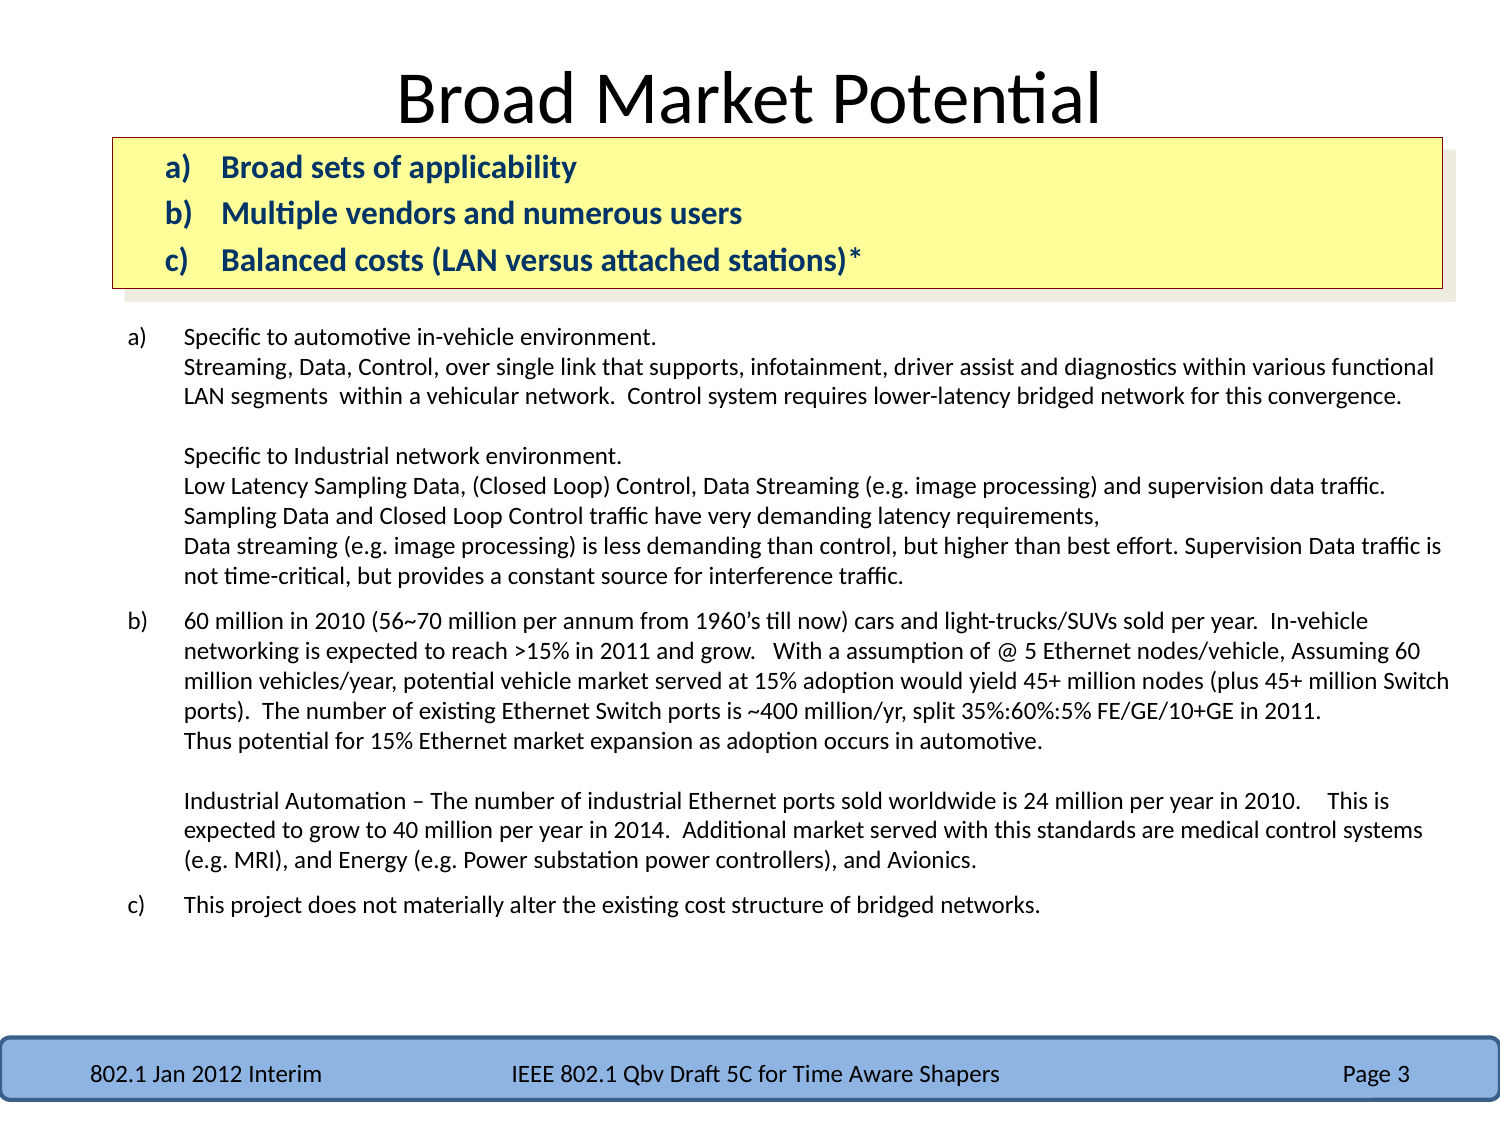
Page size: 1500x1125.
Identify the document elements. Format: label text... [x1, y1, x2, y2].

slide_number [75, 1042, 425, 1103]
footer IEEE 802.1 Qbv Draft 5C for Time Aware Shapers [425, 1042, 1088, 1103]
title Broad Market Potential [75, 0, 1425, 188]
list Specific to automotive in-vehicle environment. Streaming, Data, Control, over single link that supports, infotainment, driver assist and diagnostics within various functional LAN segments within a vehicular network. Control system requires lower-latency bridged network for this convergence. Specific to Industrial network environment. Low Latency Sampling Data, (Closed Loop) Control, Data Streaming (e.g. image processing) and supervision data traffic. Sampling Data and Closed Loop Control traffic have very demanding latency requirements, Data streaming (e.g. image processing) is less demanding than control, but higher than best effort. Supervision Data traffic is not time-critical, but provides a constant source for interference traffic. 60 million in 2010 (56~70 million per annum from 1960’s till now) cars and light-trucks/SUVs sold per year. In-vehicle networking is expected to reach >15% in 2011 and grow. With a assumption of @ 5 Ethernet nodes/vehicle, Assuming 60 million vehicles/year, potential vehicle market served at 15% adoption would yield 45+ million nodes (plus 45+ million Switch ports). The number of existing Ethernet Switch ports is ~400 million/yr, split 35%:60%:5% FE/GE/10+GE in 2011. Thus potential for 15% Ethernet market expansion as adoption occurs in automotive. Industrial Automation – The number of industrial Ethernet ports sold worldwide is 24 million per year in 2010. This is expected to grow to 40 million per year in 2014. Additional market served with this standards are medical control systems (e.g. MRI), and Energy (e.g. Power substation power controllers), and Avionics. This project does not materially alter the existing cost structure of bridged networks. [112, 312, 1487, 992]
text_box Broad sets of applicability Multiple vendors and numerous users Balanced costs (LAN versus attached stations)* [112, 137, 1443, 289]
slide_number Page 3 [1088, 1042, 1425, 1103]
